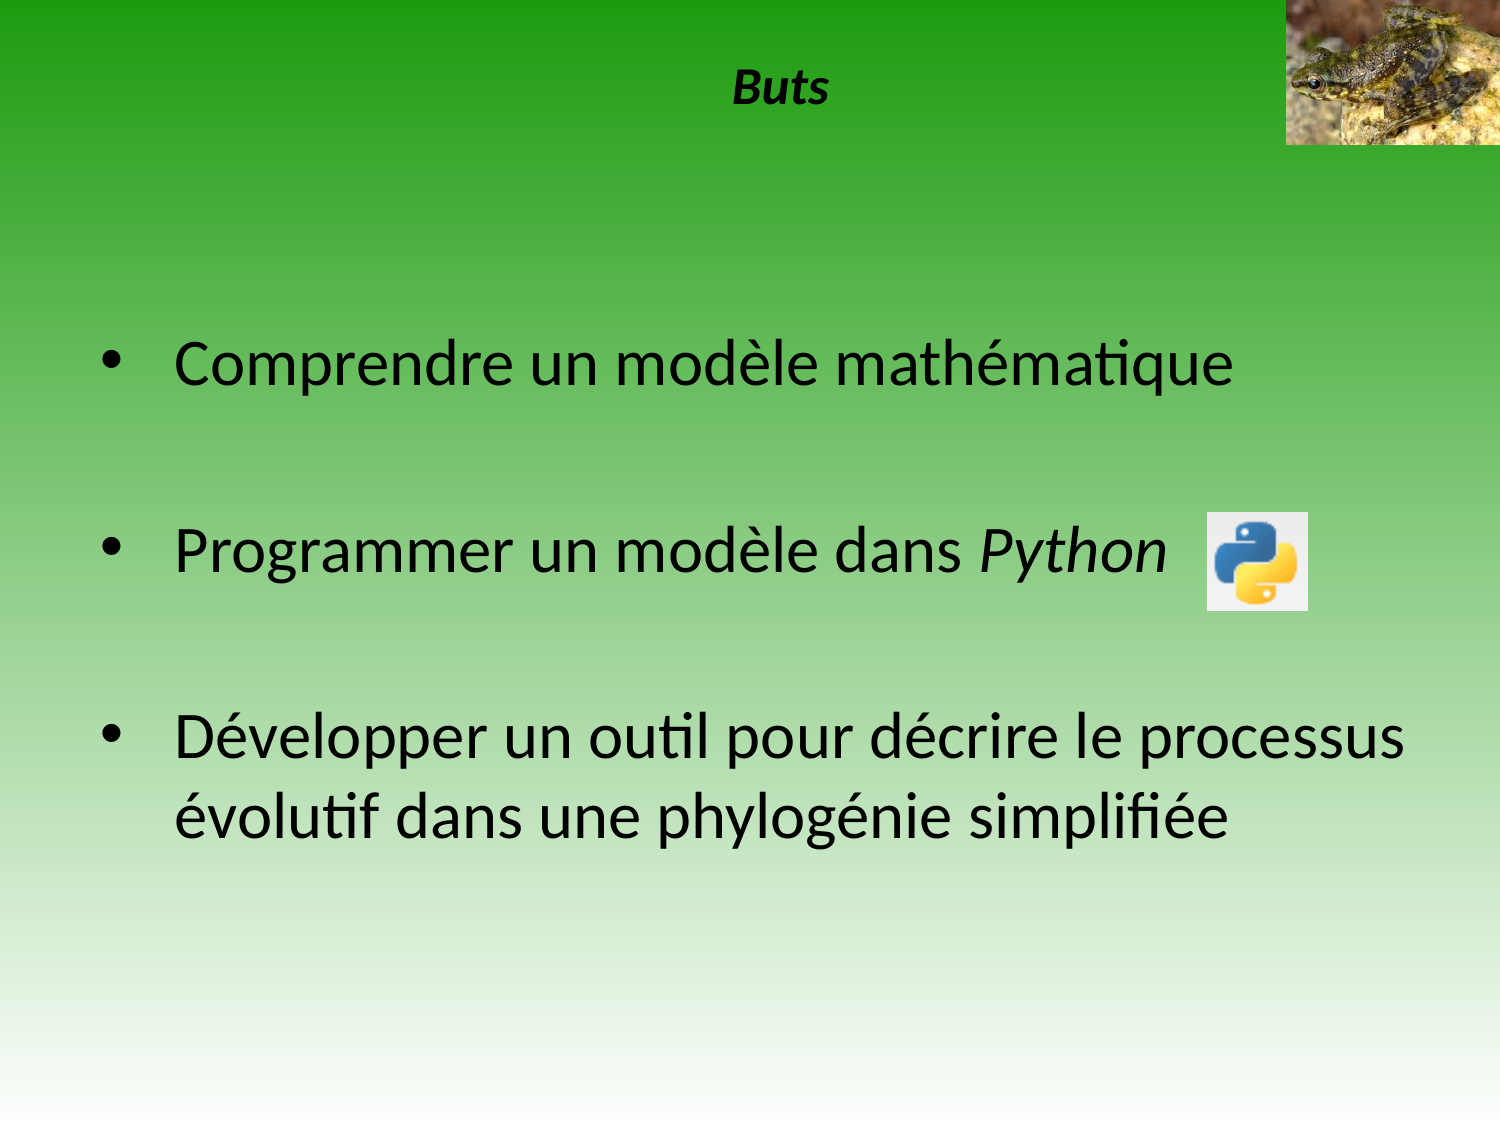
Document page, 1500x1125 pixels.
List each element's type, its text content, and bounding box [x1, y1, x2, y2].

picture [1207, 512, 1308, 611]
title Buts [112, 43, 1449, 187]
subtitle Comprendre un modèle mathématique Programmer un modèle dans Python Développer un outil pour décrire le processus évolutif dans une phylogénie simplifiée [84, 311, 1449, 873]
picture [1286, 0, 1500, 146]
